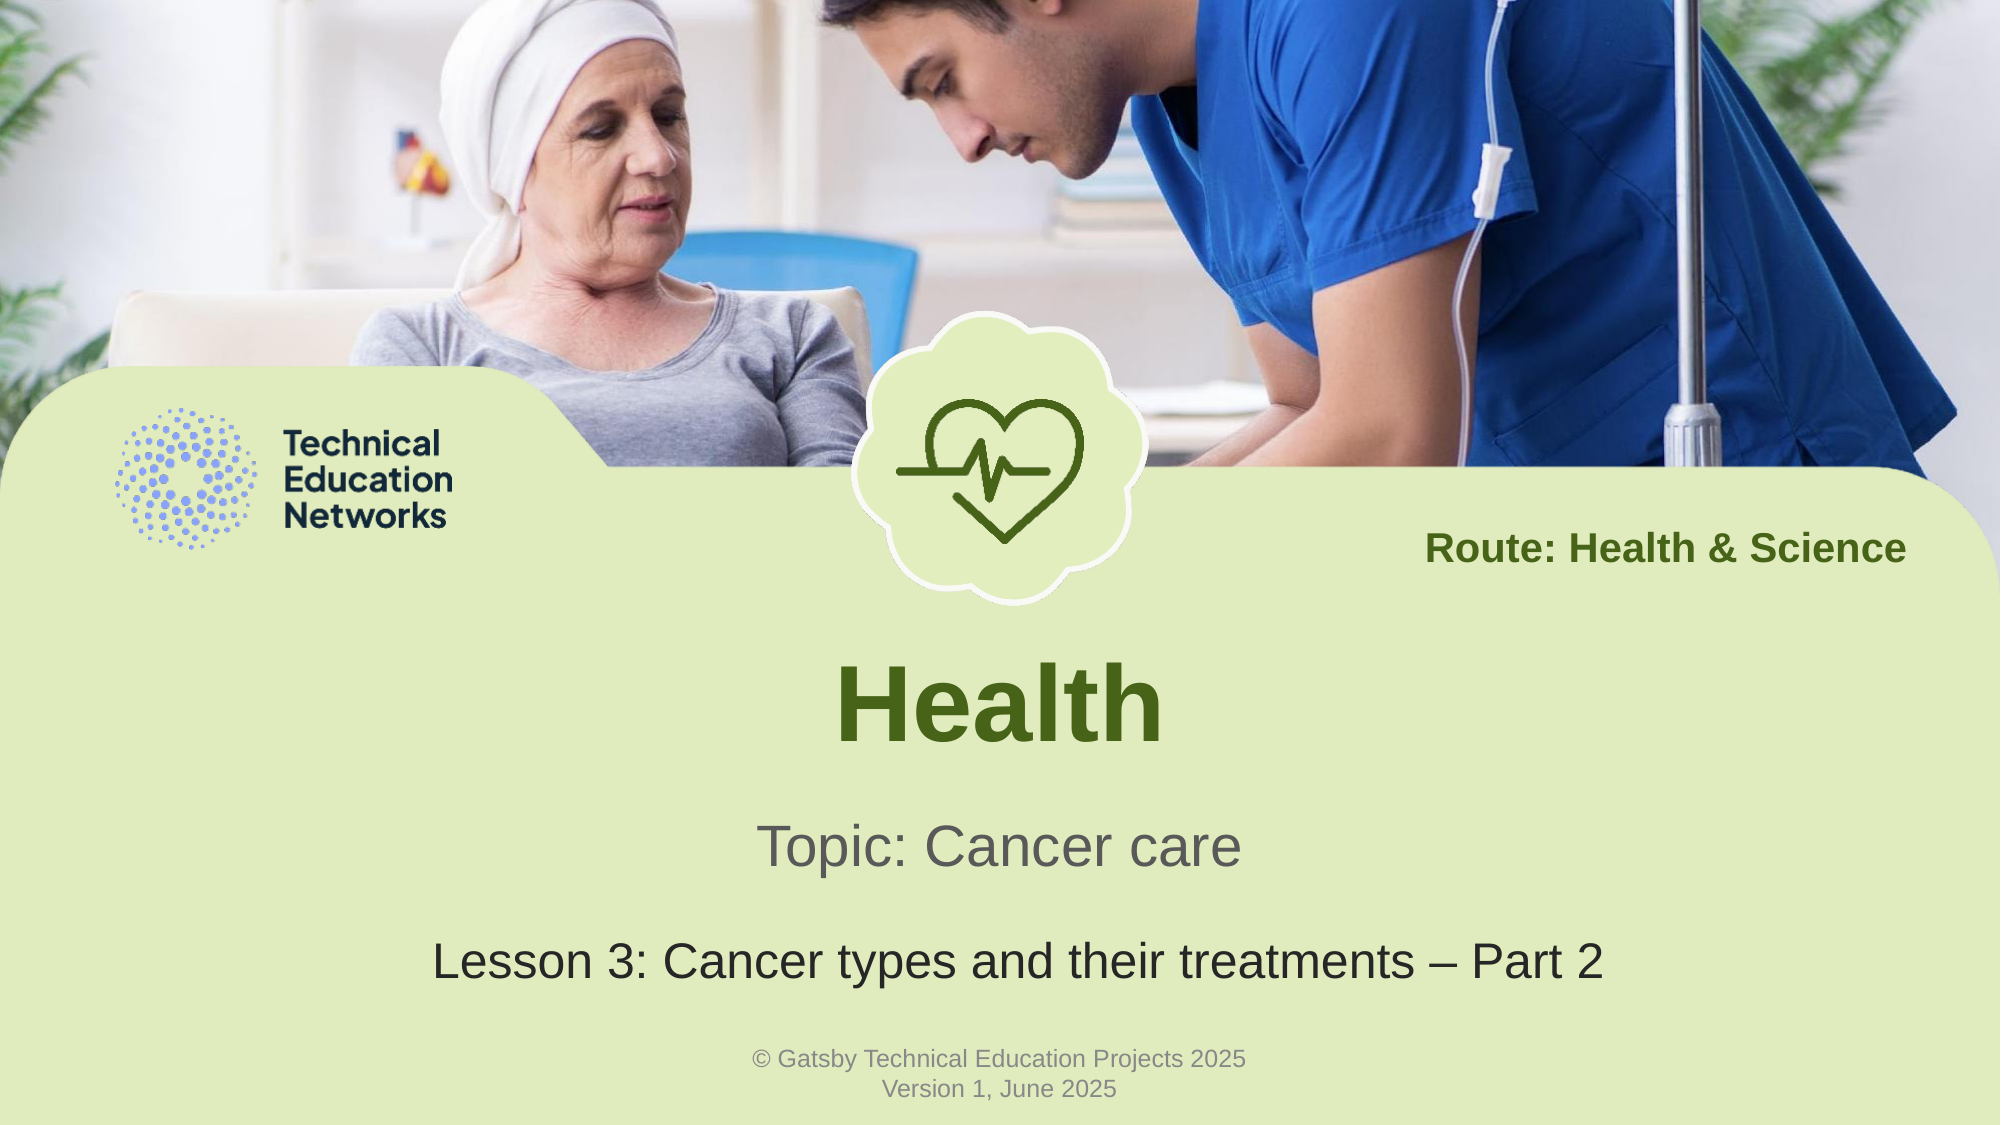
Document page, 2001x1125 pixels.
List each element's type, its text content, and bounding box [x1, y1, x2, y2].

list Route: Health & Science [999, 509, 1923, 597]
subtitle Topic: Cancer care [249, 794, 1750, 891]
picture [0, 0, 2000, 1125]
list Lesson 3: Cancer types and their treatments – Part 2 [249, 916, 1750, 992]
title Health [249, 629, 1750, 773]
